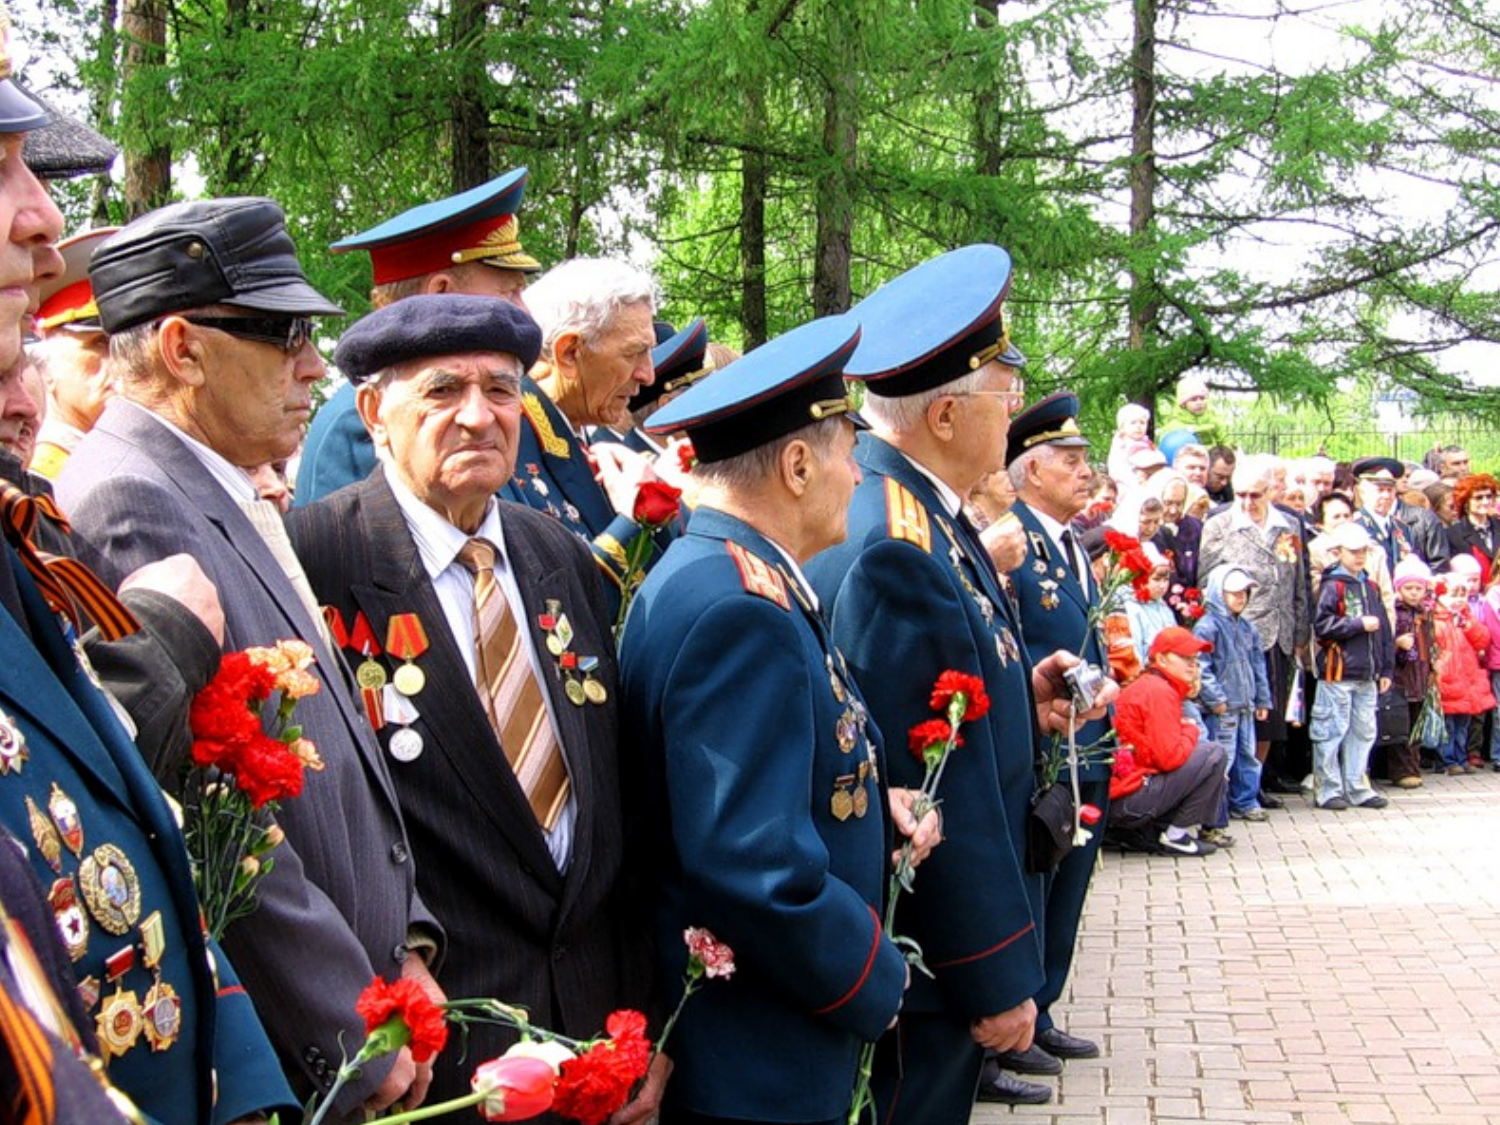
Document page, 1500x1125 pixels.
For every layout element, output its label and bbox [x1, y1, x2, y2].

list [0, 0, 1500, 1125]
